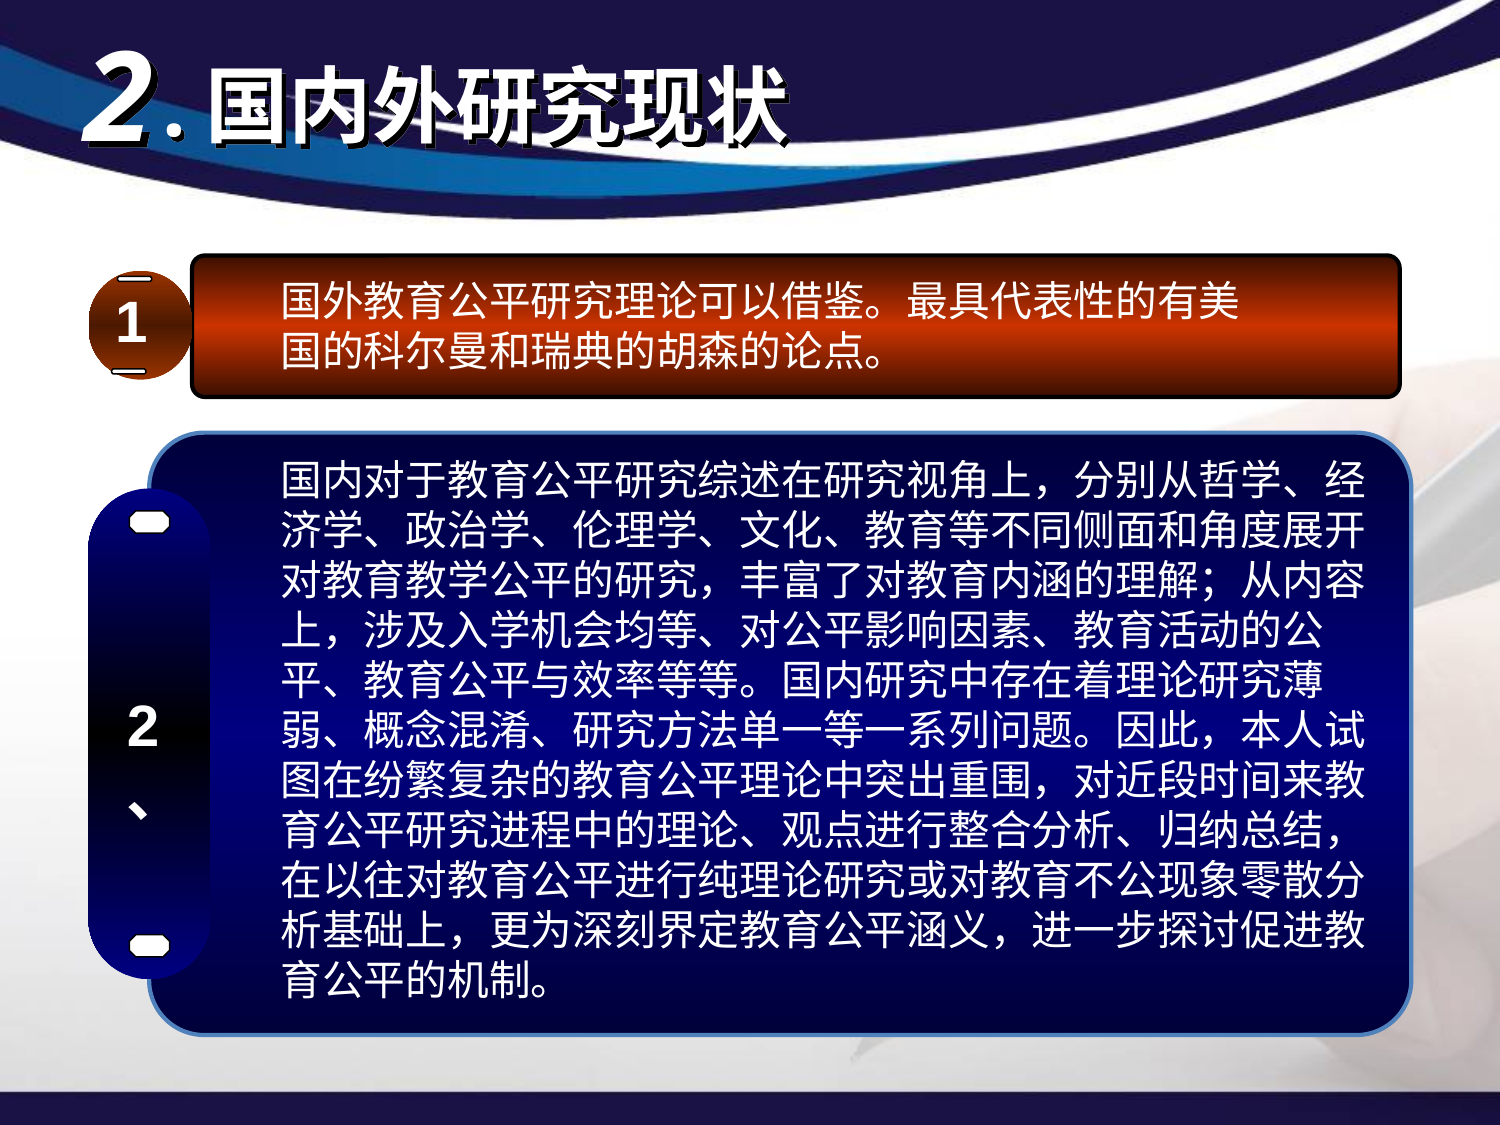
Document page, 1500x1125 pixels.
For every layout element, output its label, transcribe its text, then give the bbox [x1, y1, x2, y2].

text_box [88, 432, 1412, 1036]
picture [0, 0, 1500, 1125]
text_box .国内外研究现状 [94, 19, 857, 188]
text_box 2 [37, 7, 201, 176]
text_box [88, 255, 1400, 398]
